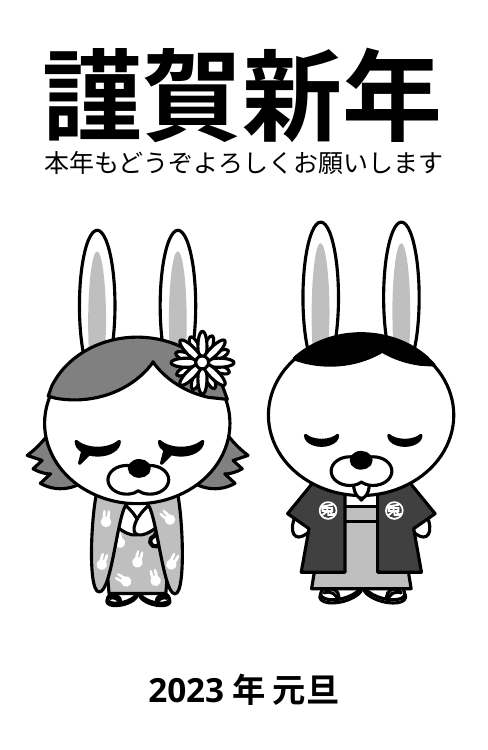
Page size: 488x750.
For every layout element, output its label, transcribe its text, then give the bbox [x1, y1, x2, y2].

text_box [268, 221, 454, 603]
text_box 謹賀新年 [27, 26, 458, 162]
text_box 本年もどうぞよろしくお願いします [29, 140, 459, 185]
text_box 2023年 元旦 [133, 662, 355, 717]
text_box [26, 229, 249, 605]
